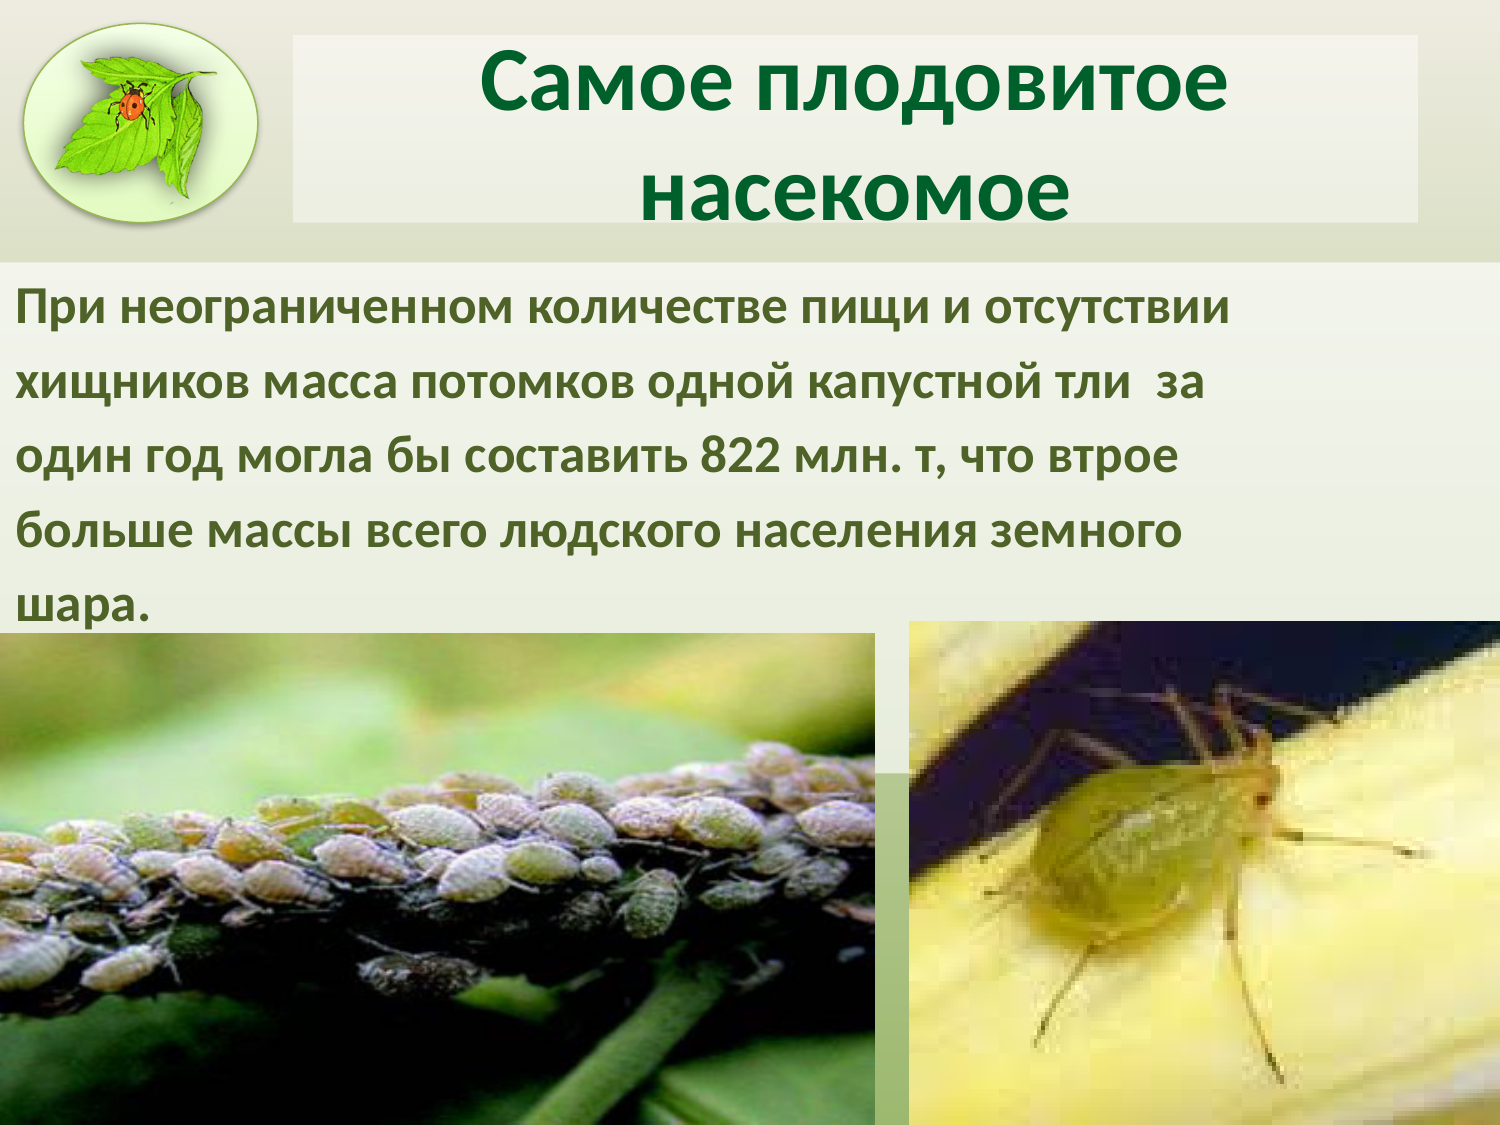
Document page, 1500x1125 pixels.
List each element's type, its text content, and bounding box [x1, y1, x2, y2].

picture [0, 633, 875, 1125]
title Самое плодовитое насекомое [292, 35, 1418, 223]
picture [909, 621, 1500, 1125]
list При неограниченном количестве пищи и отсутствии хищников масса потомков одной капустной тли за один год могла бы составить 822 млн. т, что втрое больше массы всего людского населения земного шара. [0, 262, 1500, 774]
picture [46, 35, 227, 211]
